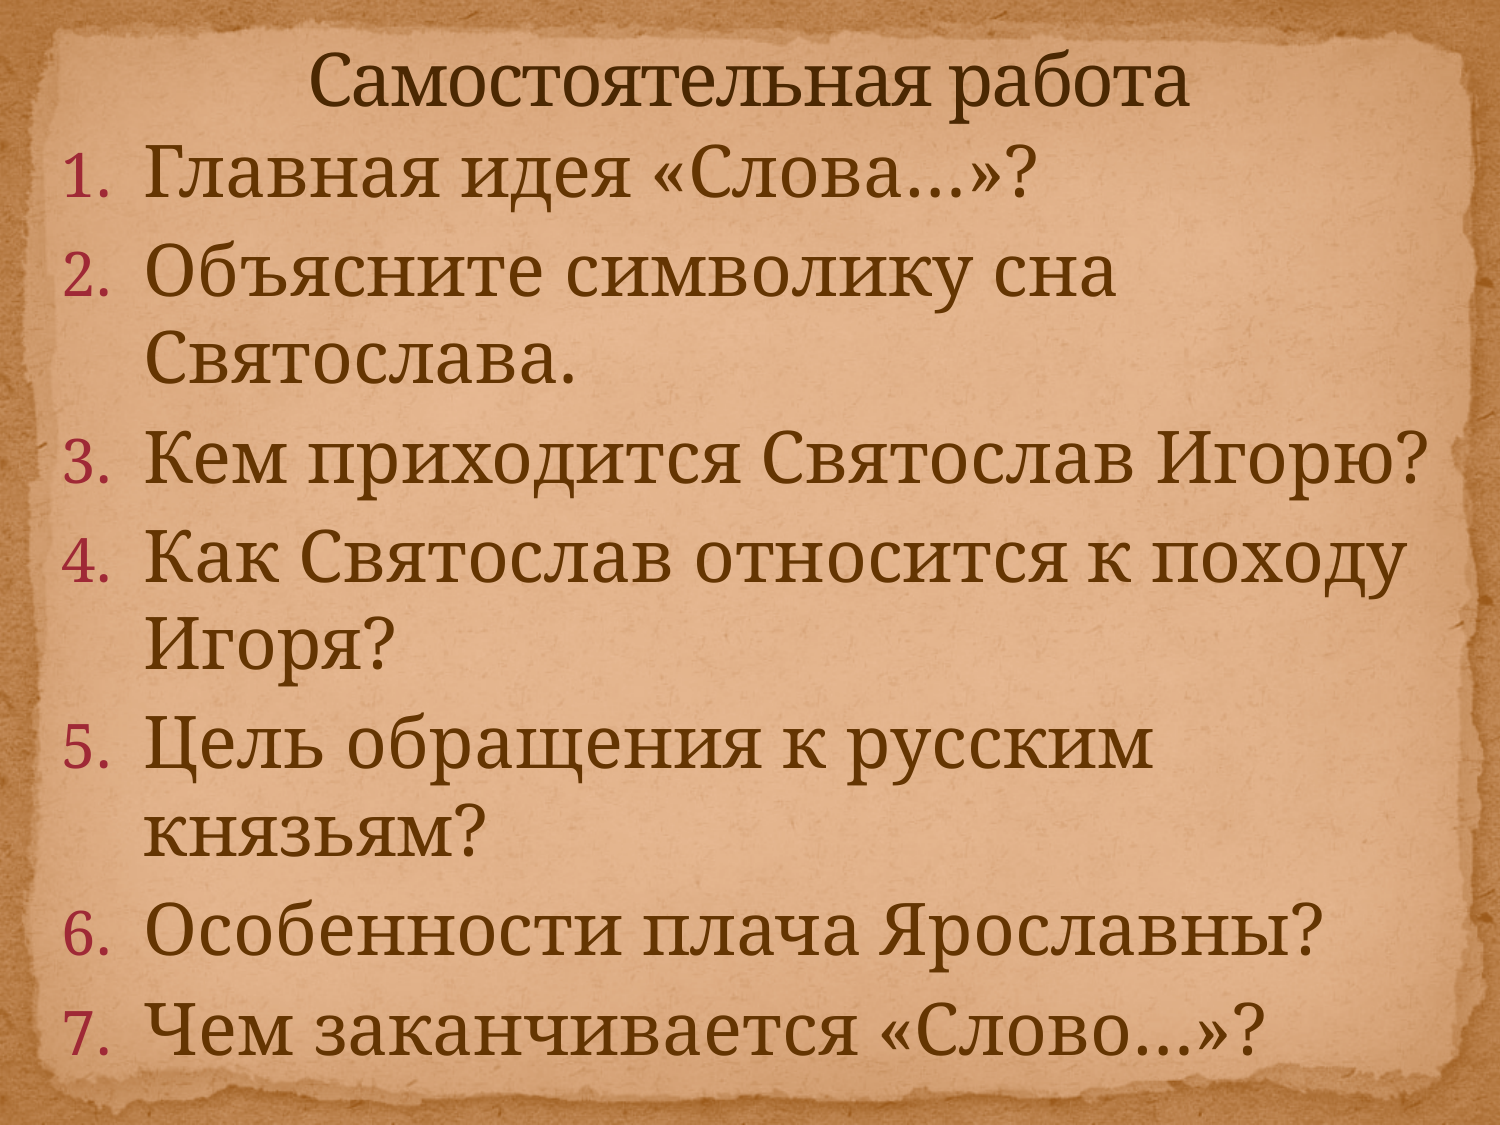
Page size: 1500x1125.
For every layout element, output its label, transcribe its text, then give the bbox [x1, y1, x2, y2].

title Самостоятельная работа [74, 24, 1425, 129]
list Главная идея «Слова…»? Объясните символику сна Святослава. Кем приходится Святослав Игорю? Как Святослав относится к походу Игоря? Цель обращения к русским князьям? Особенности плача Ярославны? Чем заканчивается «Слово…»? [46, 117, 1465, 1090]
